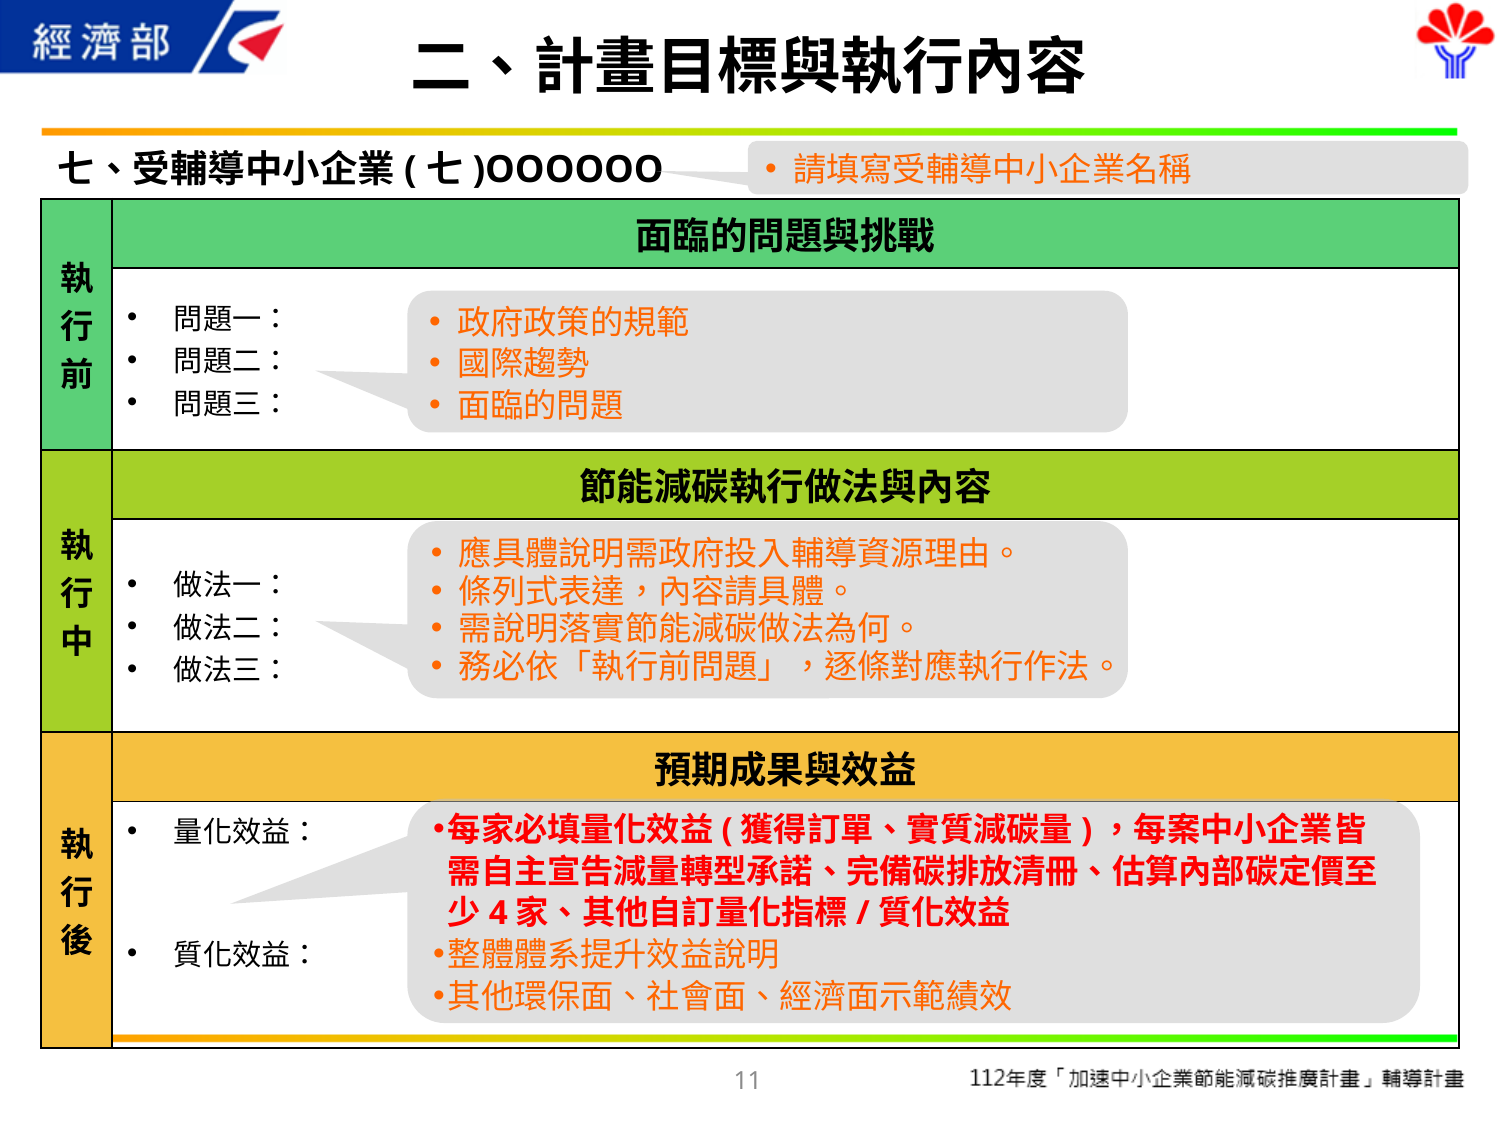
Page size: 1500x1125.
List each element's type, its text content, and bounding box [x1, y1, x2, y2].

text_box 每家必填量化效益(獲得訂單、實質減碳量)，每案中小企業皆需自主宣告減量轉型承諾、完備碳排放清冊、估算內部碳定價至少4家、其他自訂量化指標/質化效益 整體體系提升效益說明 其他環保面、社會面、經濟面示範績效 [228, 796, 1423, 1026]
table_cell 做法一： 做法二： 做法三： [113, 520, 1458, 731]
table_cell 節能減碳執行做法與內容 [113, 451, 1458, 518]
table_cell 量化效益： 質化效益： [113, 802, 1458, 1047]
table_cell 執行中 [42, 451, 111, 731]
table_cell 執行後 [42, 733, 111, 1047]
table_cell 預期成果與效益 [113, 733, 1458, 801]
text_box 請填寫受輔導中小企業名稱 [653, 138, 1471, 197]
table_header 面臨的問題與挑戰 [113, 200, 1458, 267]
text_box 七、受輔導中小企業(七)OOOOOO [42, 137, 679, 198]
text_box 應具體說明需政府投入輔導資源理由。 條列式表達，內容請具體。 需說明落實節能減碳做法為何。 務必依「執行前問題」，逐條對應執行作法。 [313, 519, 1131, 701]
picture [0, 0, 1500, 1125]
text_box 政府政策的規範 國際趨勢 面臨的問題 [313, 288, 1131, 435]
slide_number 11 [572, 1051, 923, 1112]
table_cell 問題一： 問題二： 問題三： [113, 269, 1458, 449]
title 二、計畫目標與執行內容 [0, 19, 1497, 109]
table_header 執行前 [42, 200, 111, 449]
